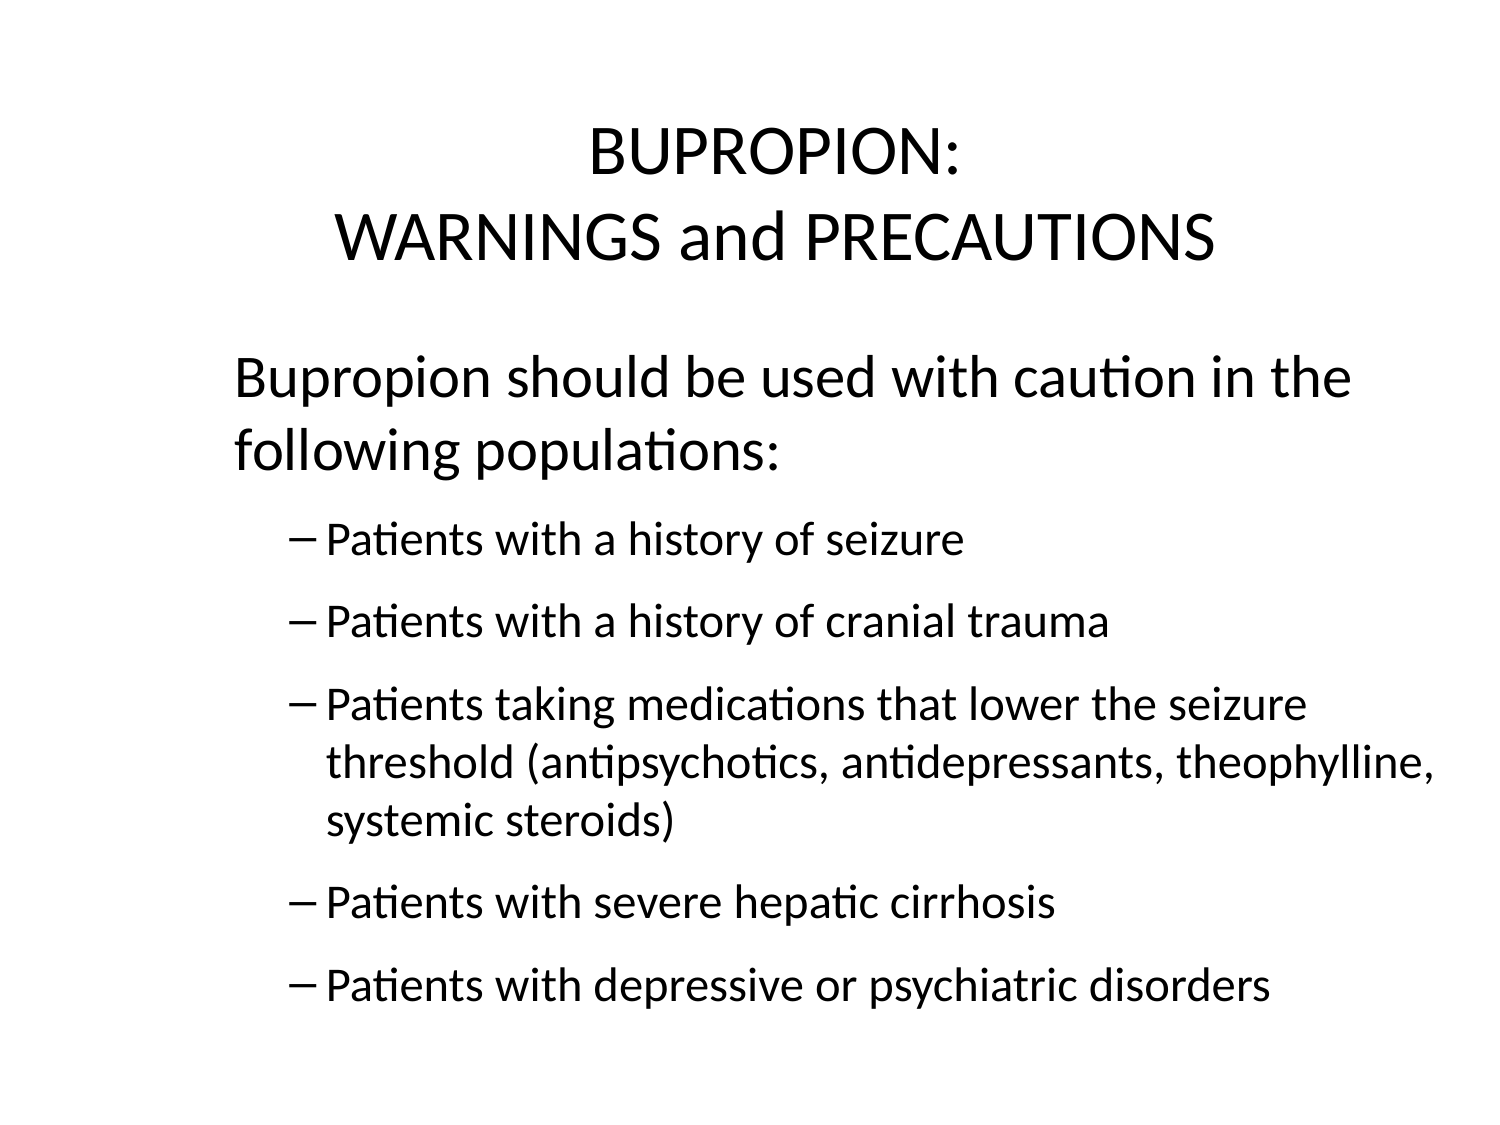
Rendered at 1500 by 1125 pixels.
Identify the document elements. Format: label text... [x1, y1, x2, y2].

list Bupropion should be used with caution in the following populations: Patients with a history of seizure Patients with a history of cranial trauma Patients taking medications that lower the seizure threshold (antipsychotics, antidepressants, theophylline, systemic steroids) Patients with severe hepatic cirrhosis Patients with depressive or psychiatric disorders [219, 329, 1500, 1023]
title BUPROPION: WARNINGS and PRECAUTIONS [166, 94, 1386, 283]
